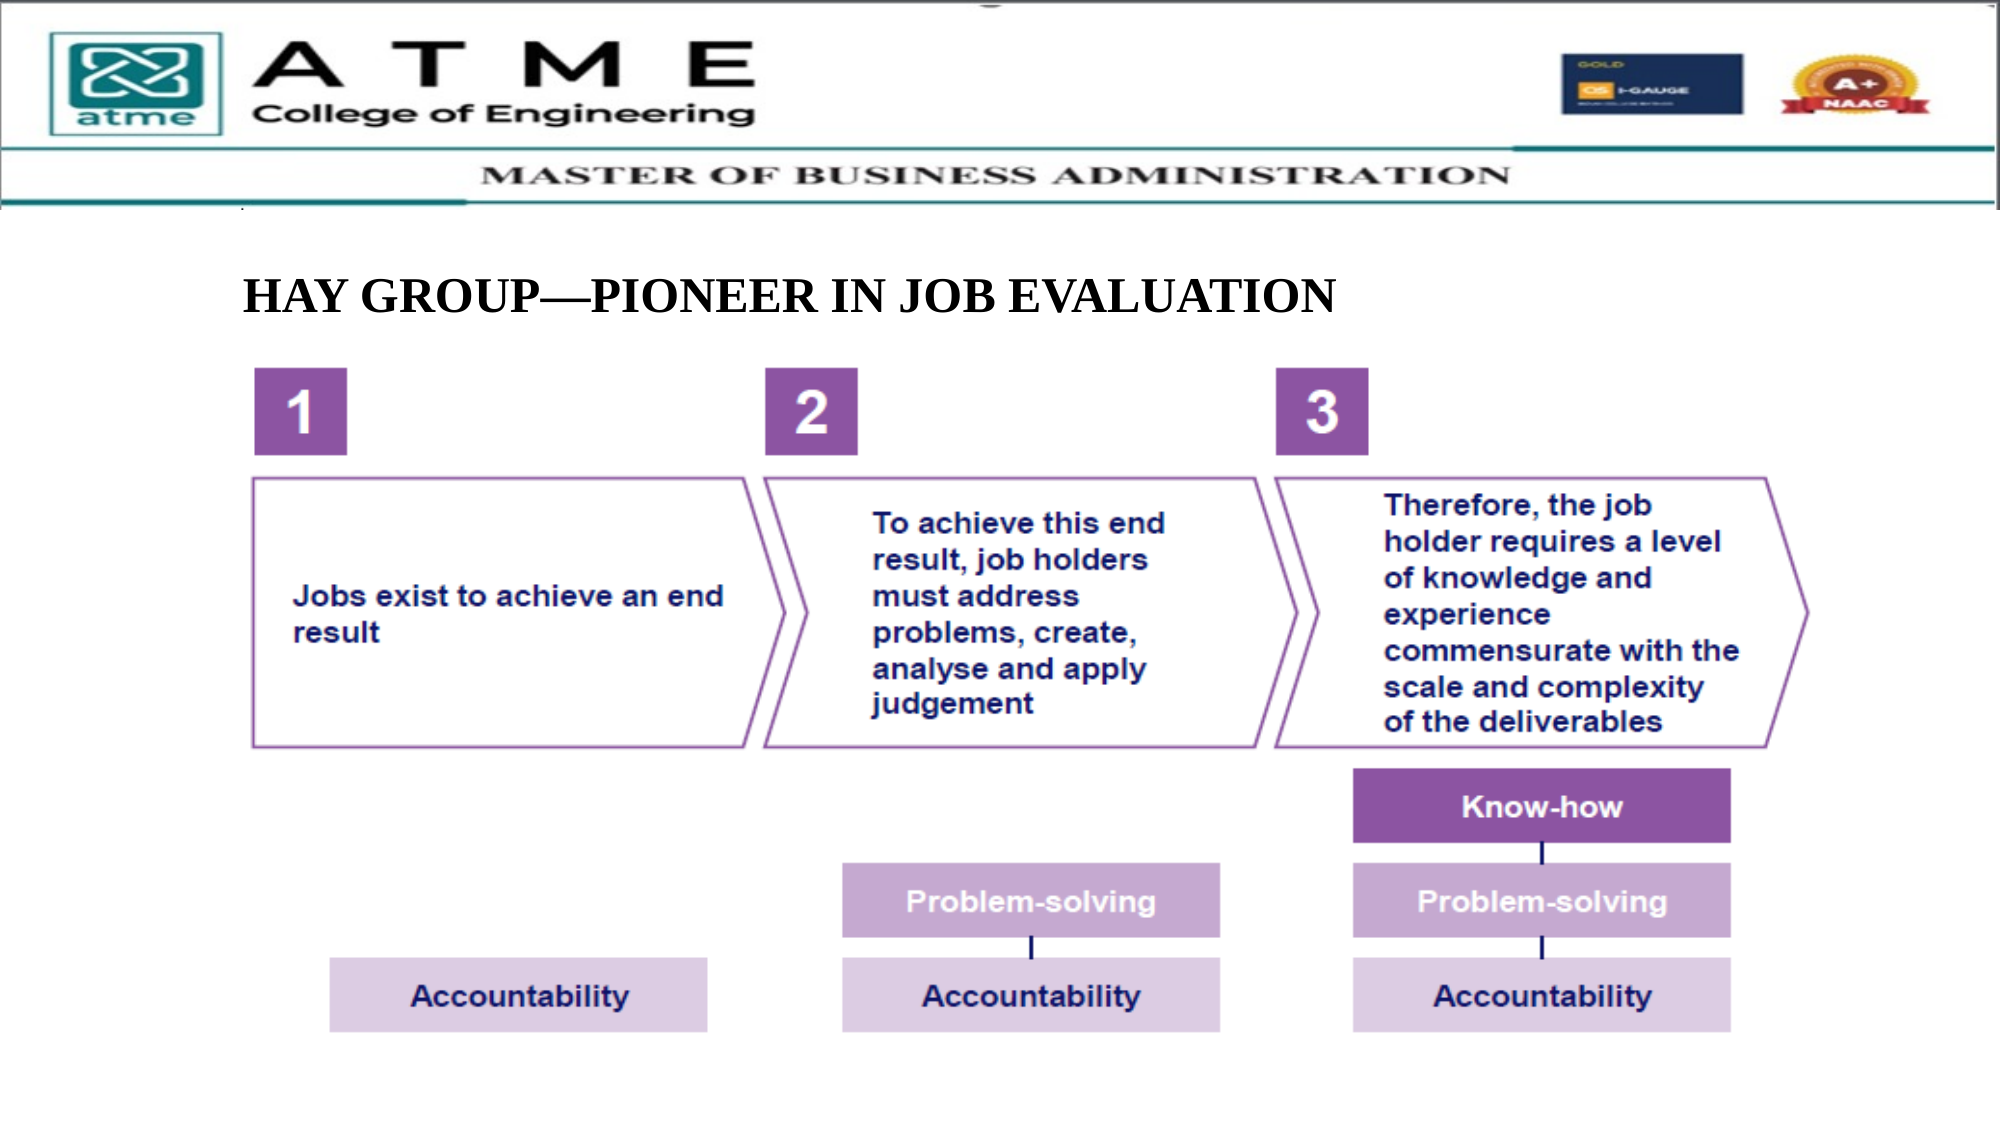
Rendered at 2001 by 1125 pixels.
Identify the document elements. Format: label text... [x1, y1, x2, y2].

picture [0, 0, 2000, 210]
text_box HAY GROUP—PIONEER IN JOB EVALUATION [228, 255, 1595, 331]
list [228, 341, 1820, 1069]
